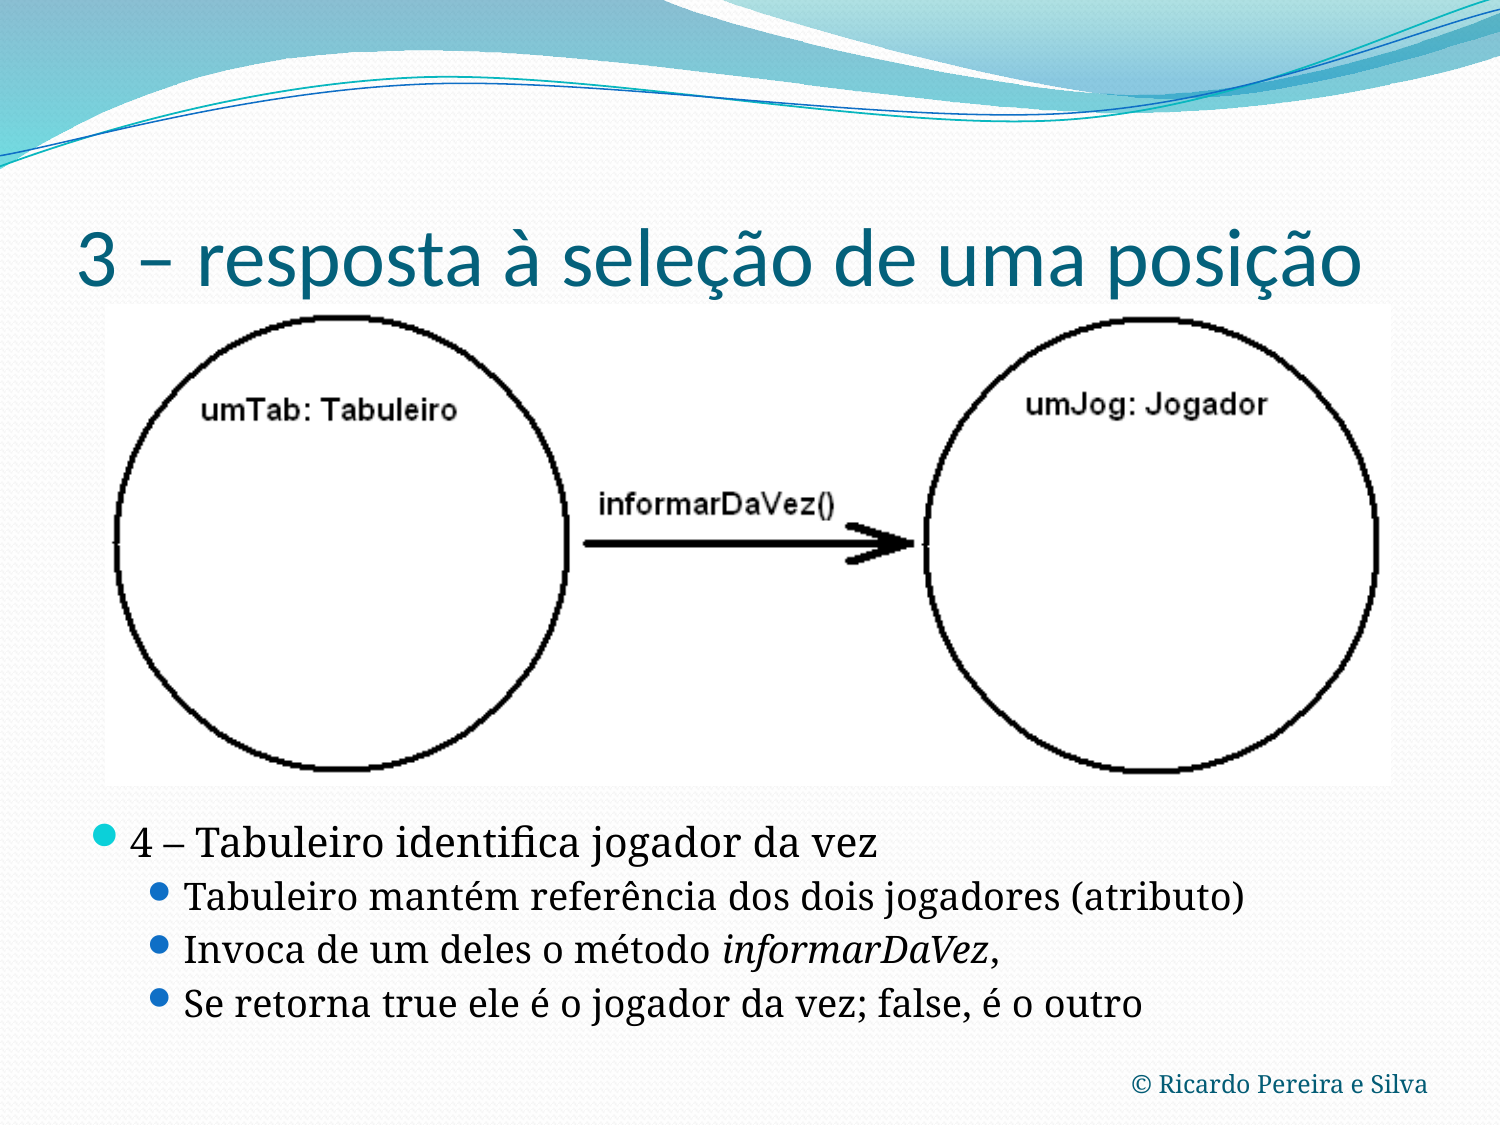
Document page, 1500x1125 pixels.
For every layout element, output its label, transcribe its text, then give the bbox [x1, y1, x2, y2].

footer © Ricardo Pereira e Silva [1101, 1042, 1429, 1103]
list 4 – Tabuleiro identifica jogador da vez Tabuleiro mantém referência dos dois jogadores (atributo) Invoca de um deles o método informarDaVez, Se retorna true ele é o jogador da vez; false, é o outro [75, 808, 1425, 1038]
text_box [105, 304, 1392, 786]
title 3 – resposta à seleção de uma posição [75, 115, 1425, 303]
